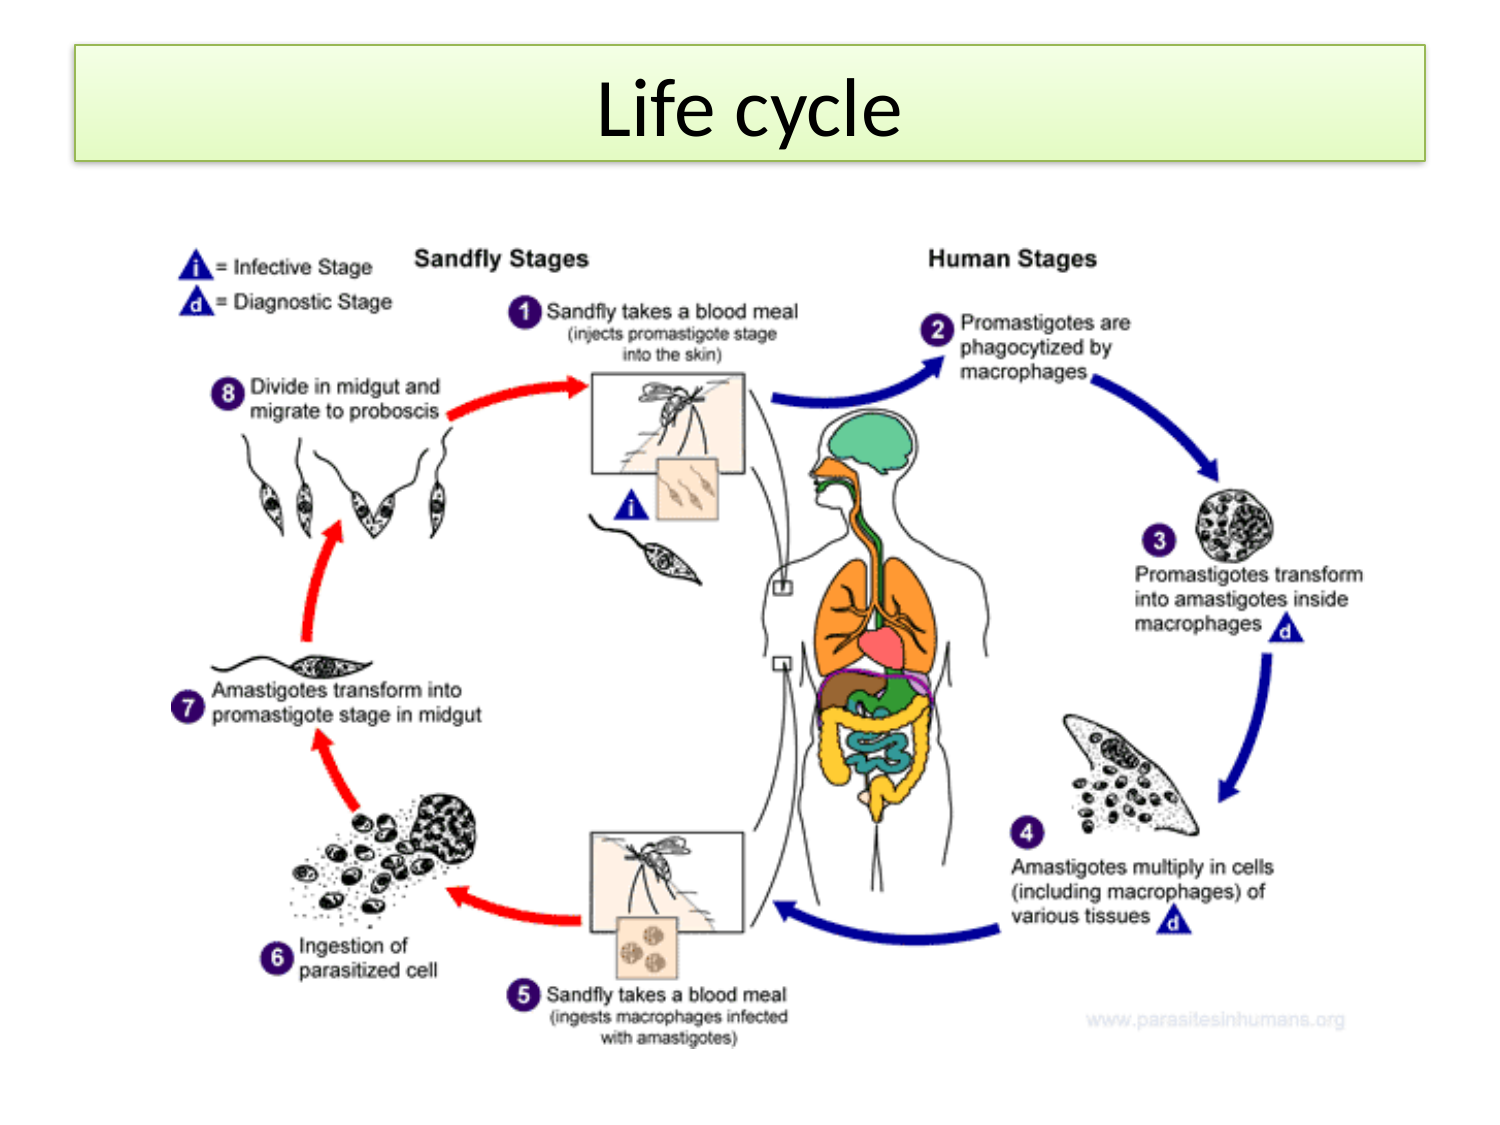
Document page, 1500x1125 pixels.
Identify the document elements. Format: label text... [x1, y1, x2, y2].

title Life cycle [74, 44, 1426, 162]
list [170, 242, 1365, 1049]
